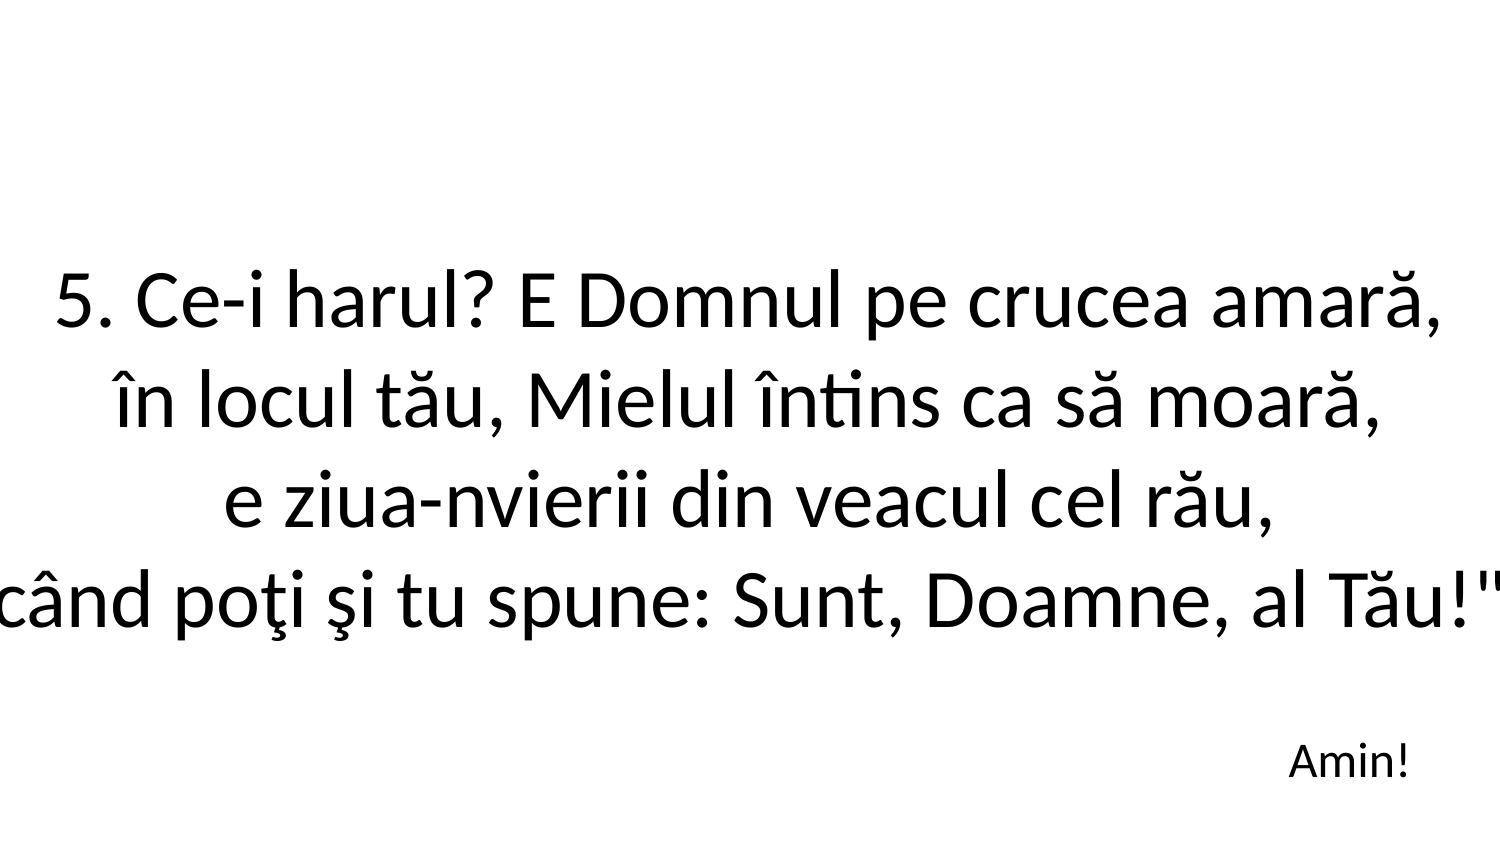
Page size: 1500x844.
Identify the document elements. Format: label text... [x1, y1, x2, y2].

text_box 5. Ce-i harul? E Domnul pe crucea amară, în locul tău, Mielul întins ca să moară, e ziua-nvierii din veacul cel rău, când poţi şi tu spune: Sunt, Doamne, al Tău!" [0, 192, 1500, 652]
text_box Amin! [1273, 674, 1427, 795]
